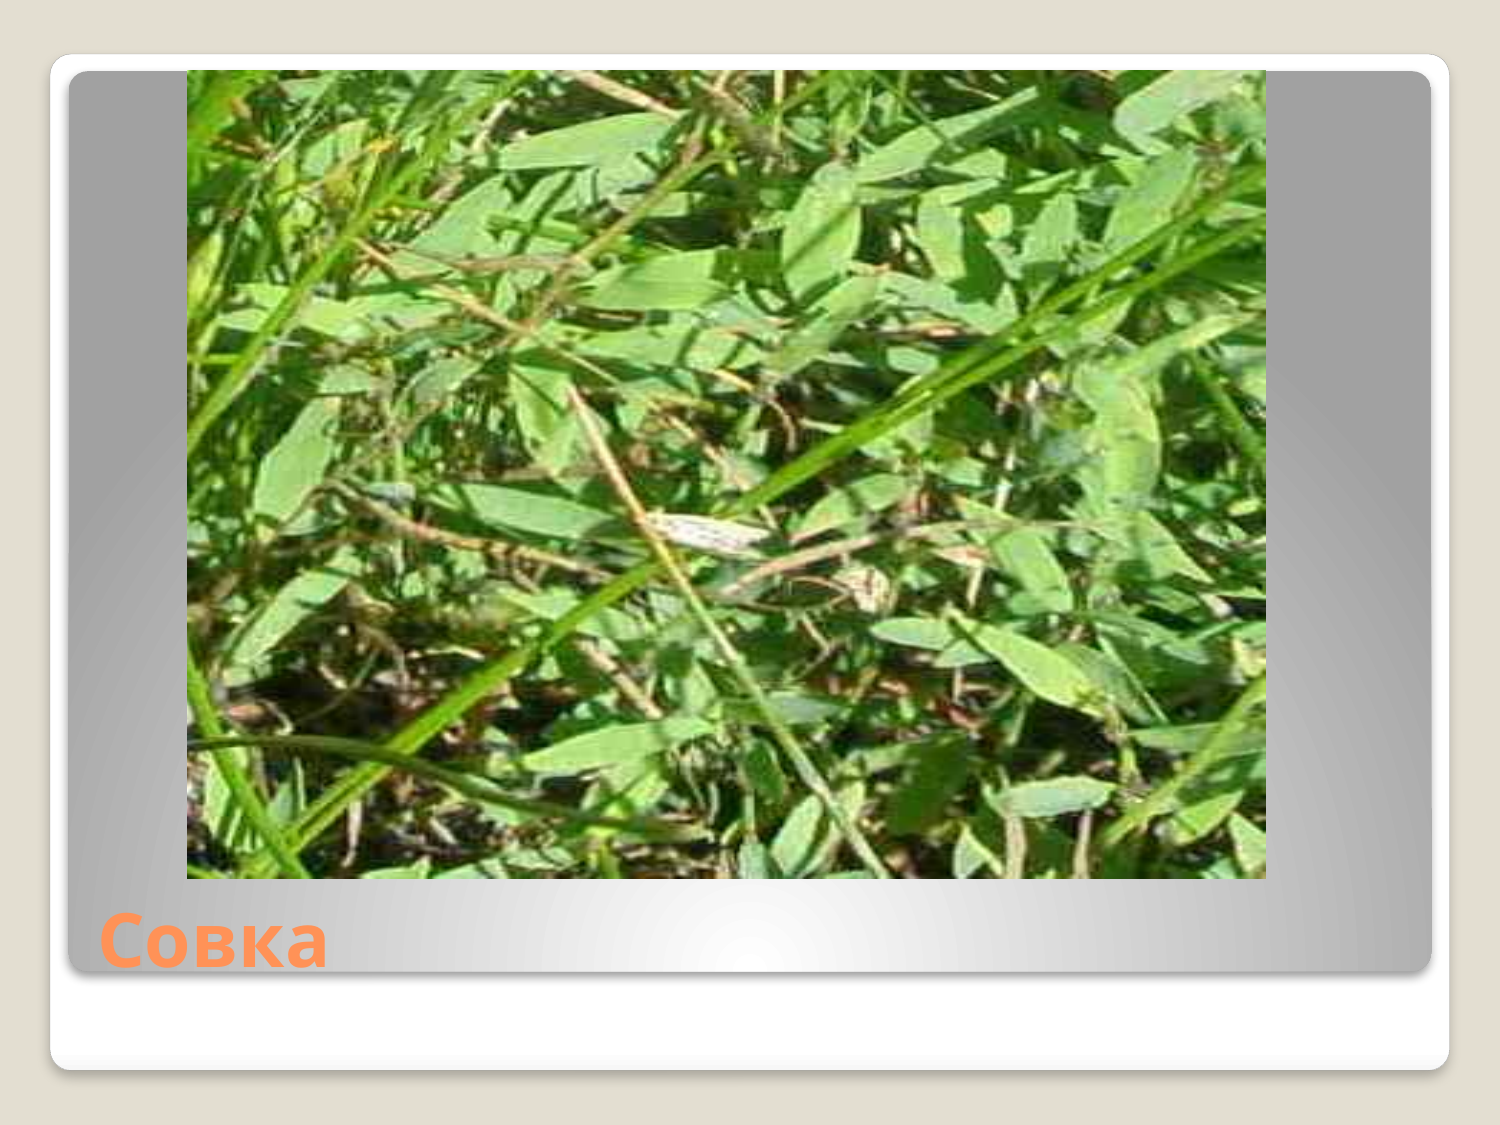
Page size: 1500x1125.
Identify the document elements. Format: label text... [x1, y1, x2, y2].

picture [187, 70, 1266, 880]
title Совка [82, 817, 1425, 990]
